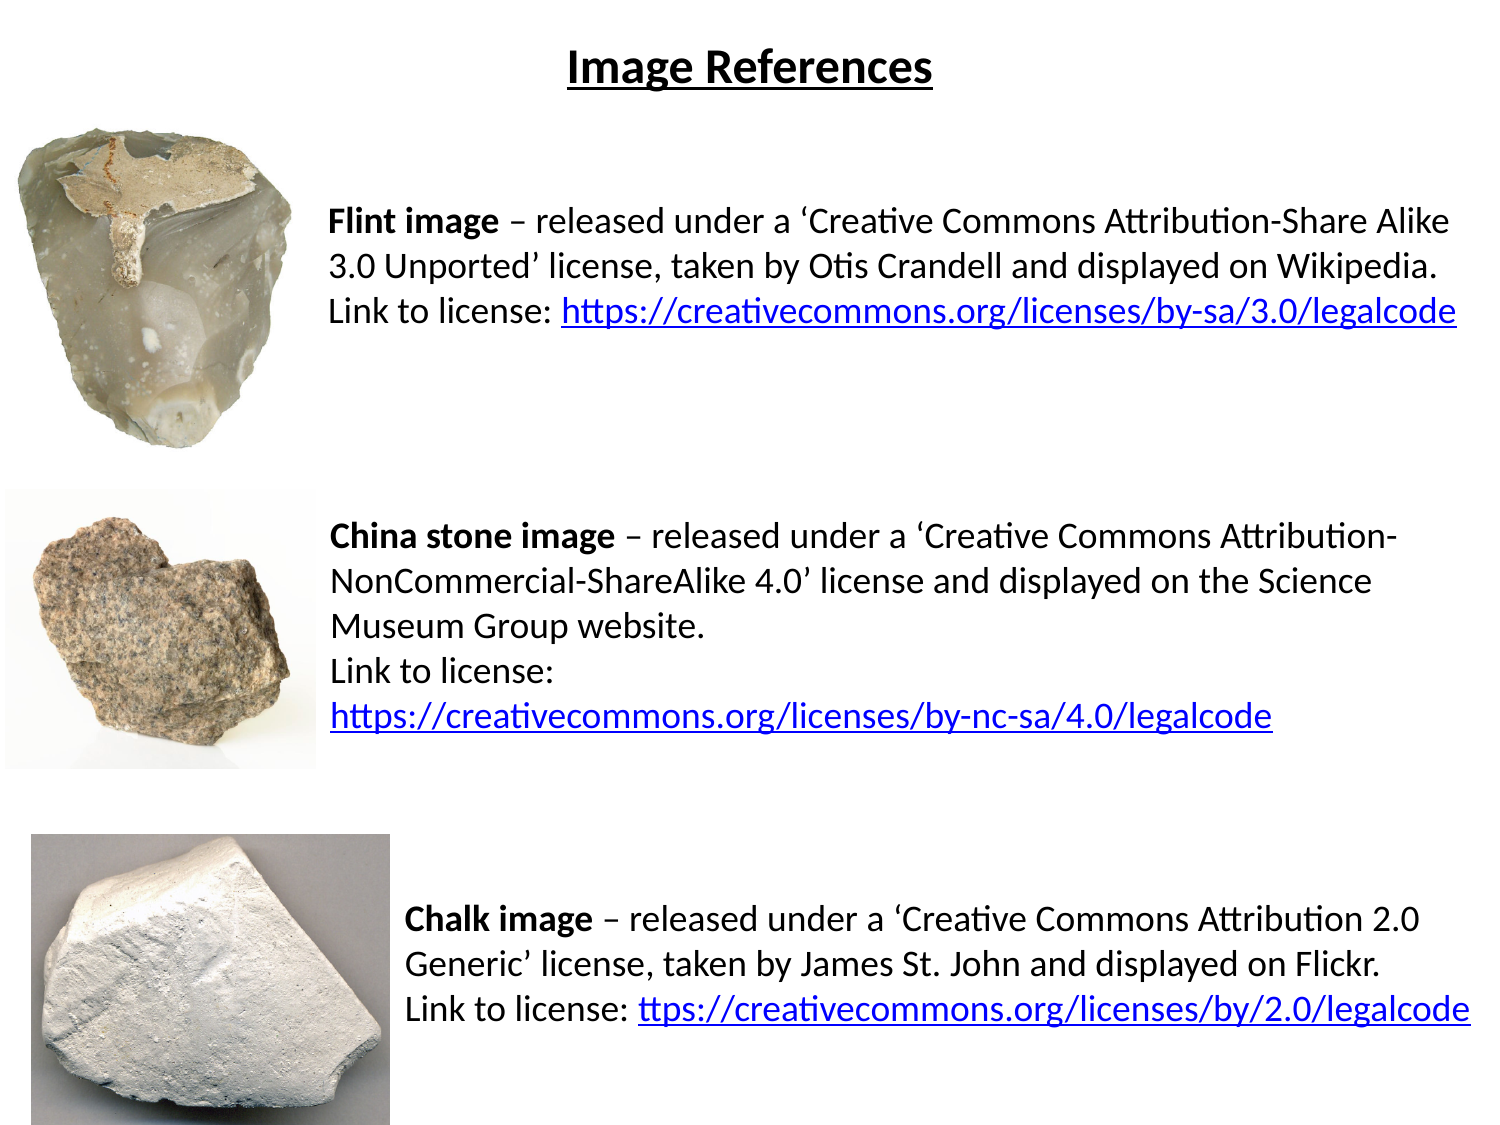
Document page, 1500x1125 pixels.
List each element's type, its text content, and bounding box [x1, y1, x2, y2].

text_box Flint image – released under a ‘Creative Commons Attribution-Share Alike 3.0 Unported’ license, taken by Otis Crandell and displayed on Wikipedia. Link to license: https://creativecommons.org/licenses/by-sa/3.0/legalcode [313, 188, 1495, 384]
text_box Chalk image – released under a ‘Creative Commons Attribution 2.0 Generic’ license, taken by James St. John and displayed on Flickr. Link to license: ttps://creativecommons.org/licenses/by/2.0/legalcode [395, 886, 1495, 1082]
picture [5, 488, 316, 769]
text_box China stone image – released under a ‘Creative Commons Attribution-NonCommercial-ShareAlike 4.0’ license and displayed on the Science Museum Group website. Link to license: https://creativecommons.org/licenses/by-nc-sa/4.0/legalcode [315, 503, 1500, 789]
text_box Image References [0, 26, 1500, 101]
picture [30, 834, 391, 1125]
picture [5, 119, 302, 461]
